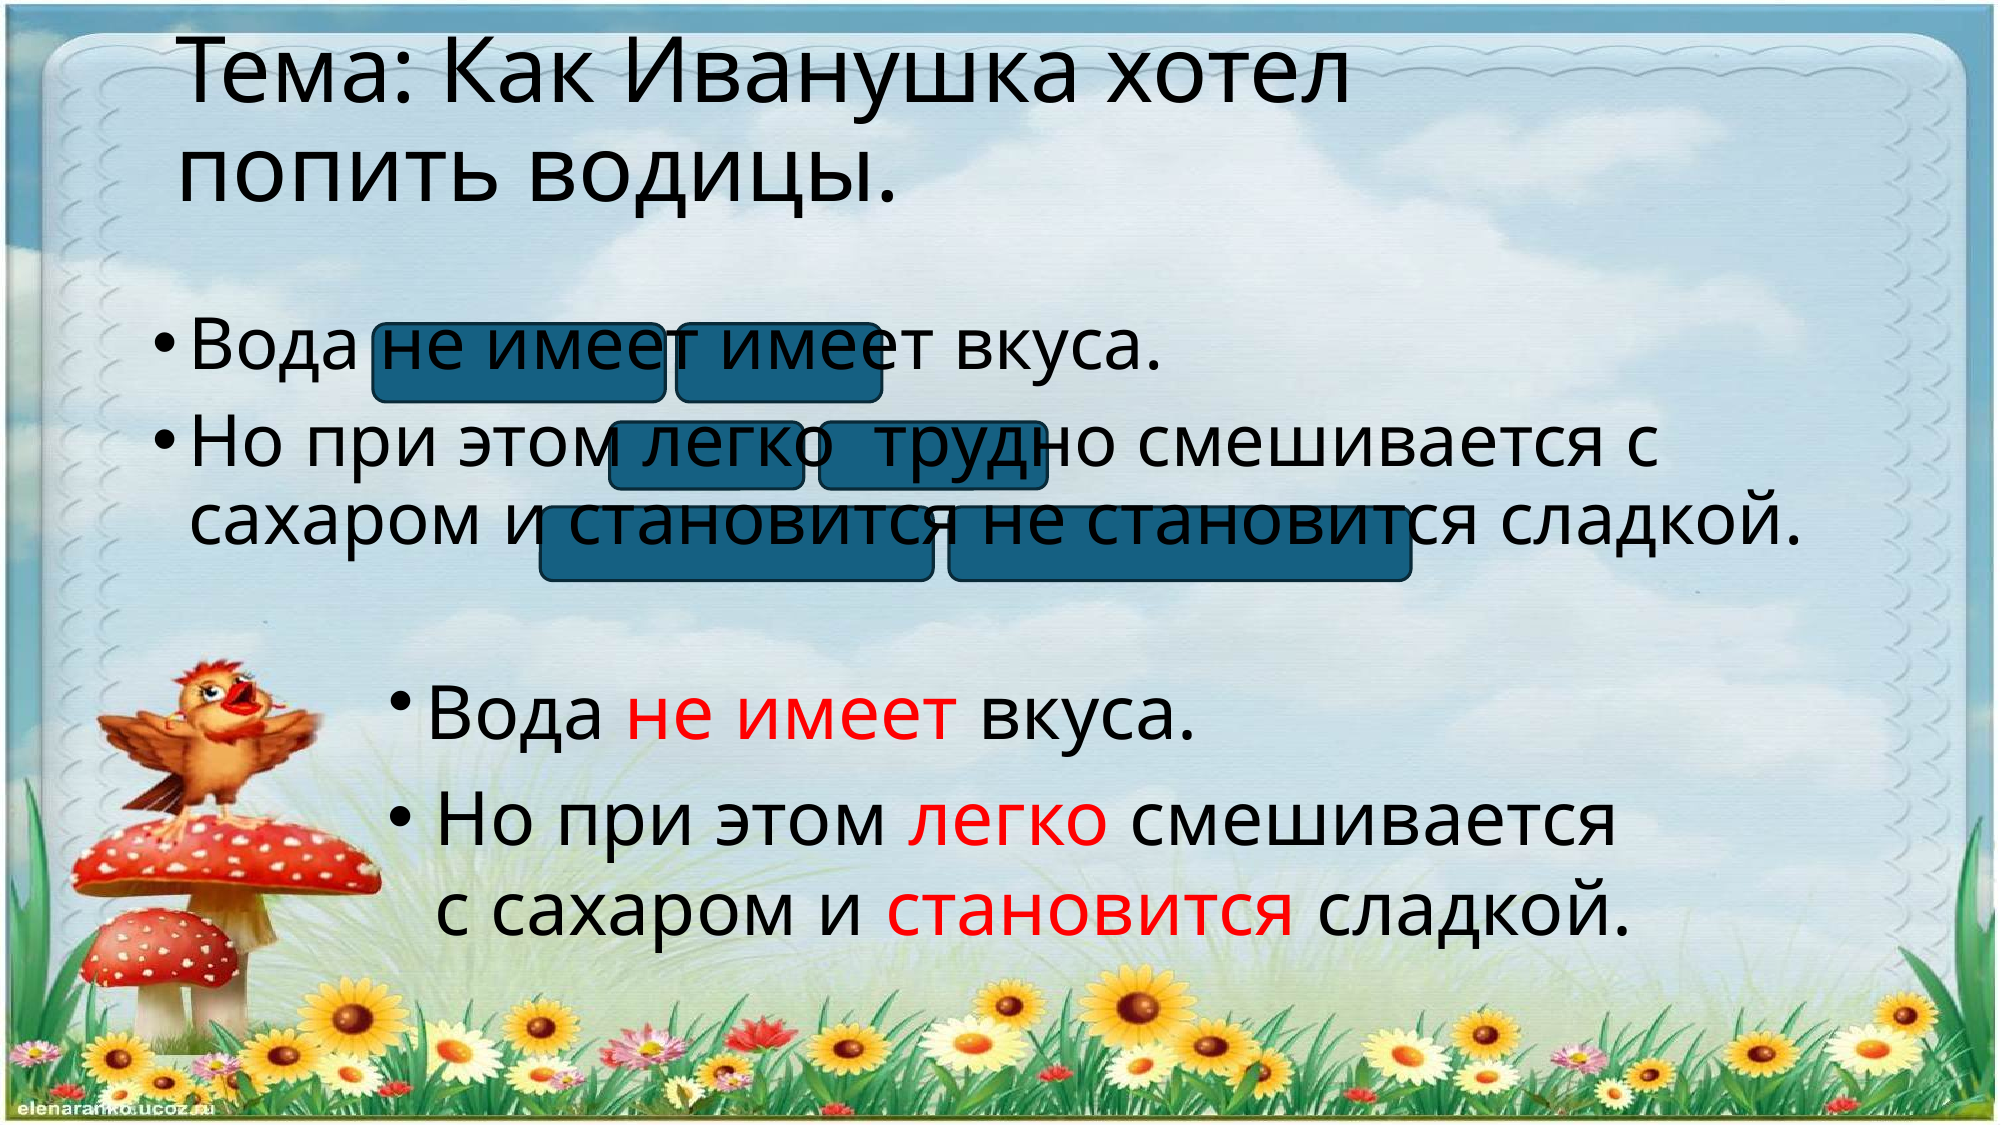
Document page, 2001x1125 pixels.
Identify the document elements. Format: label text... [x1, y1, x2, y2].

title Тема: Как Иванушка хотел попить водицы. [160, 63, 1886, 281]
picture [0, 0, 2001, 1125]
text_box Но при этом легко смешивается с сахаром и становится сладкой. [372, 762, 1859, 958]
list Вода не имеет имеет вкуса. Но при этом легко трудно смешивается с сахаром и становится не становится сладкой. [137, 299, 1863, 637]
text_box Вода не имеет вкуса.​ [373, 656, 1800, 762]
